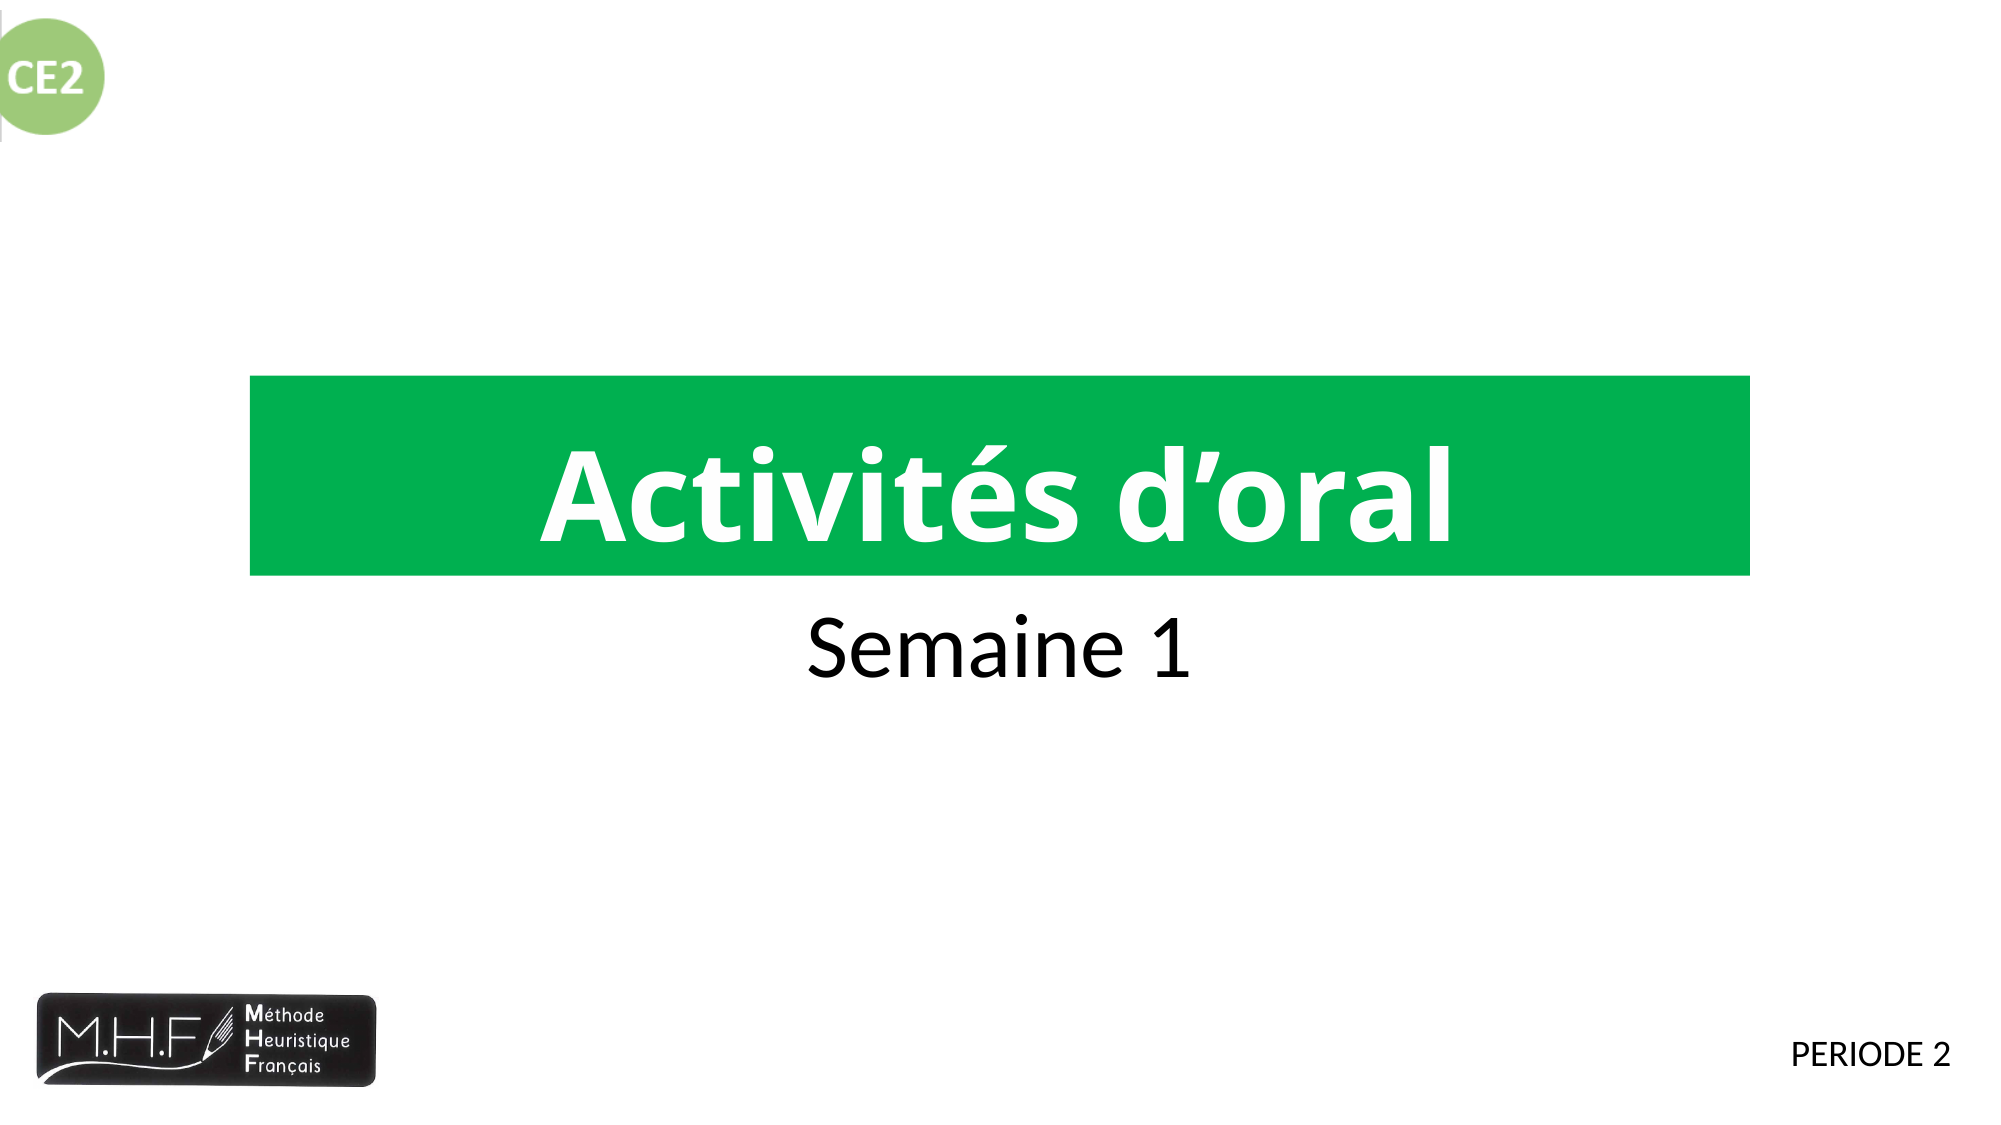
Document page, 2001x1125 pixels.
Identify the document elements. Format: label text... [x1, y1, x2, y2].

text_box PERIODE 2 [1362, 1021, 1967, 1082]
picture [0, 10, 112, 142]
title Activités d’oral [249, 375, 1750, 576]
picture [33, 990, 379, 1089]
subtitle Semaine 1 [249, 590, 1750, 863]
